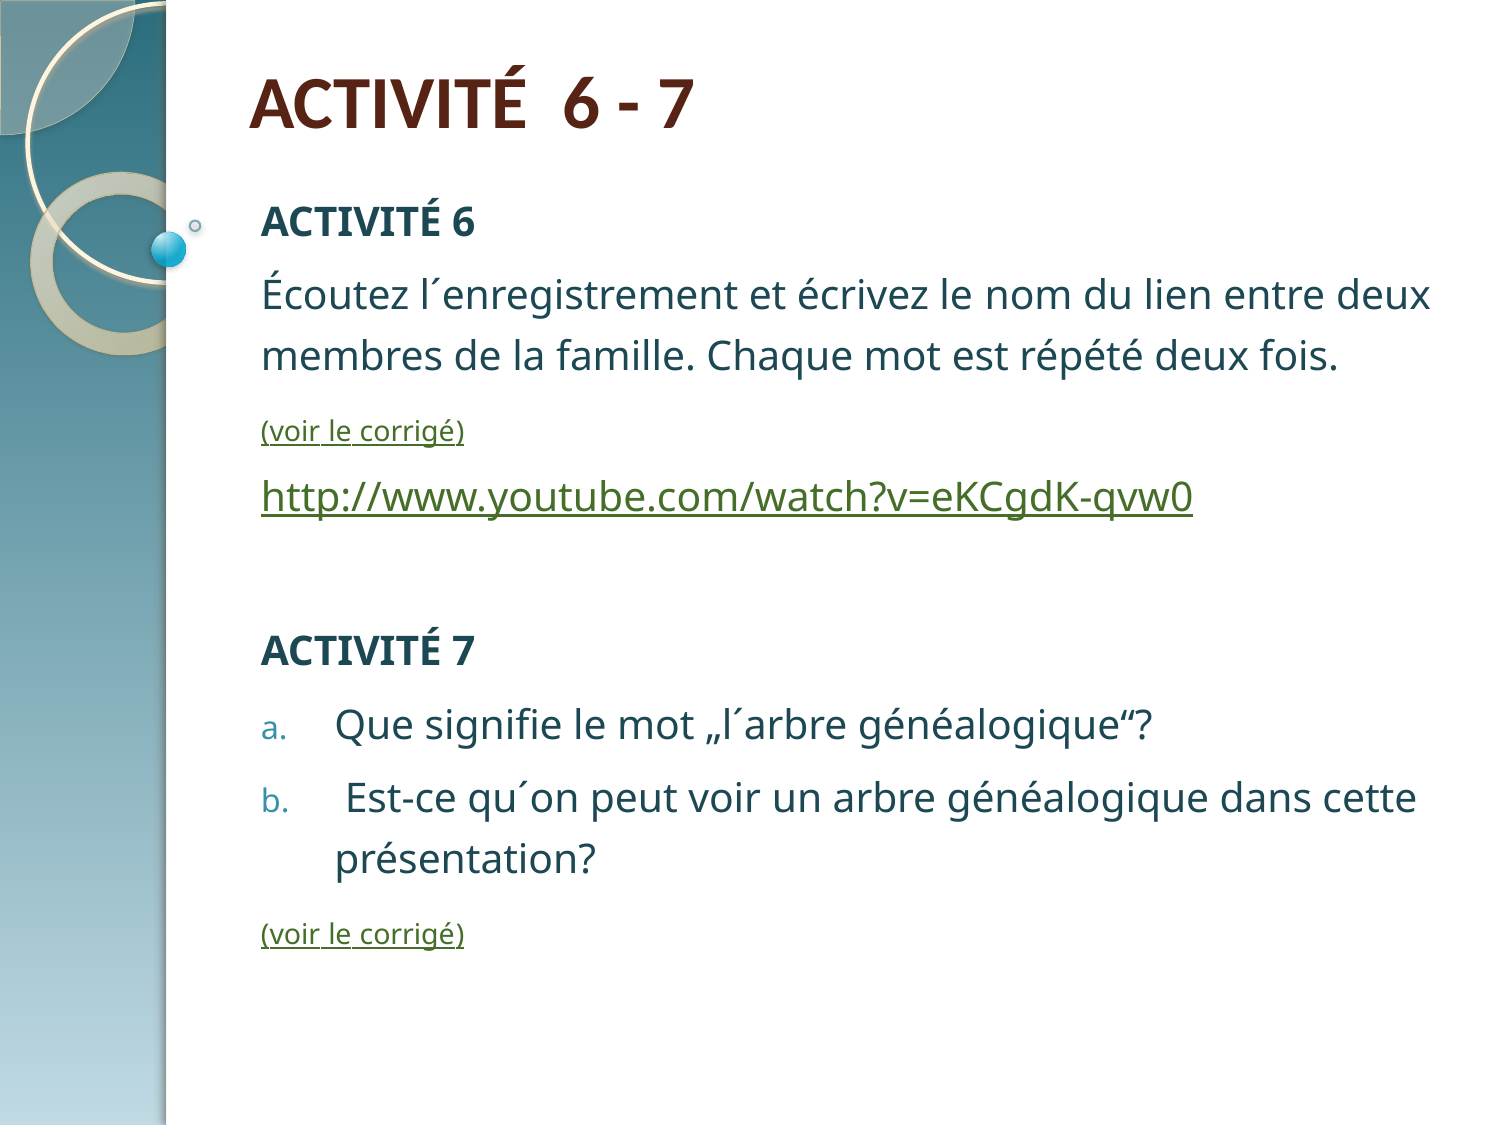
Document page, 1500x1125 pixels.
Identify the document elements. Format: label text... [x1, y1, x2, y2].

title ACTIVITÉ 6 - 7 [234, 46, 1450, 152]
subtitle ACTIVITÉ 6 Écoutez l´enregistrement et écrivez le nom du lien entre deux membres de la famille. Chaque mot est répété deux fois. (voir le corrigé) http://www.youtube.com/watch?v=eKCgdK-qvw0 ACTIVITÉ 7 Que signifie le mot „l´arbre généalogique“? Est-ce qu´on peut voir un arbre généalogique dans cette présentation? (voir le corrigé) [234, 175, 1450, 1020]
